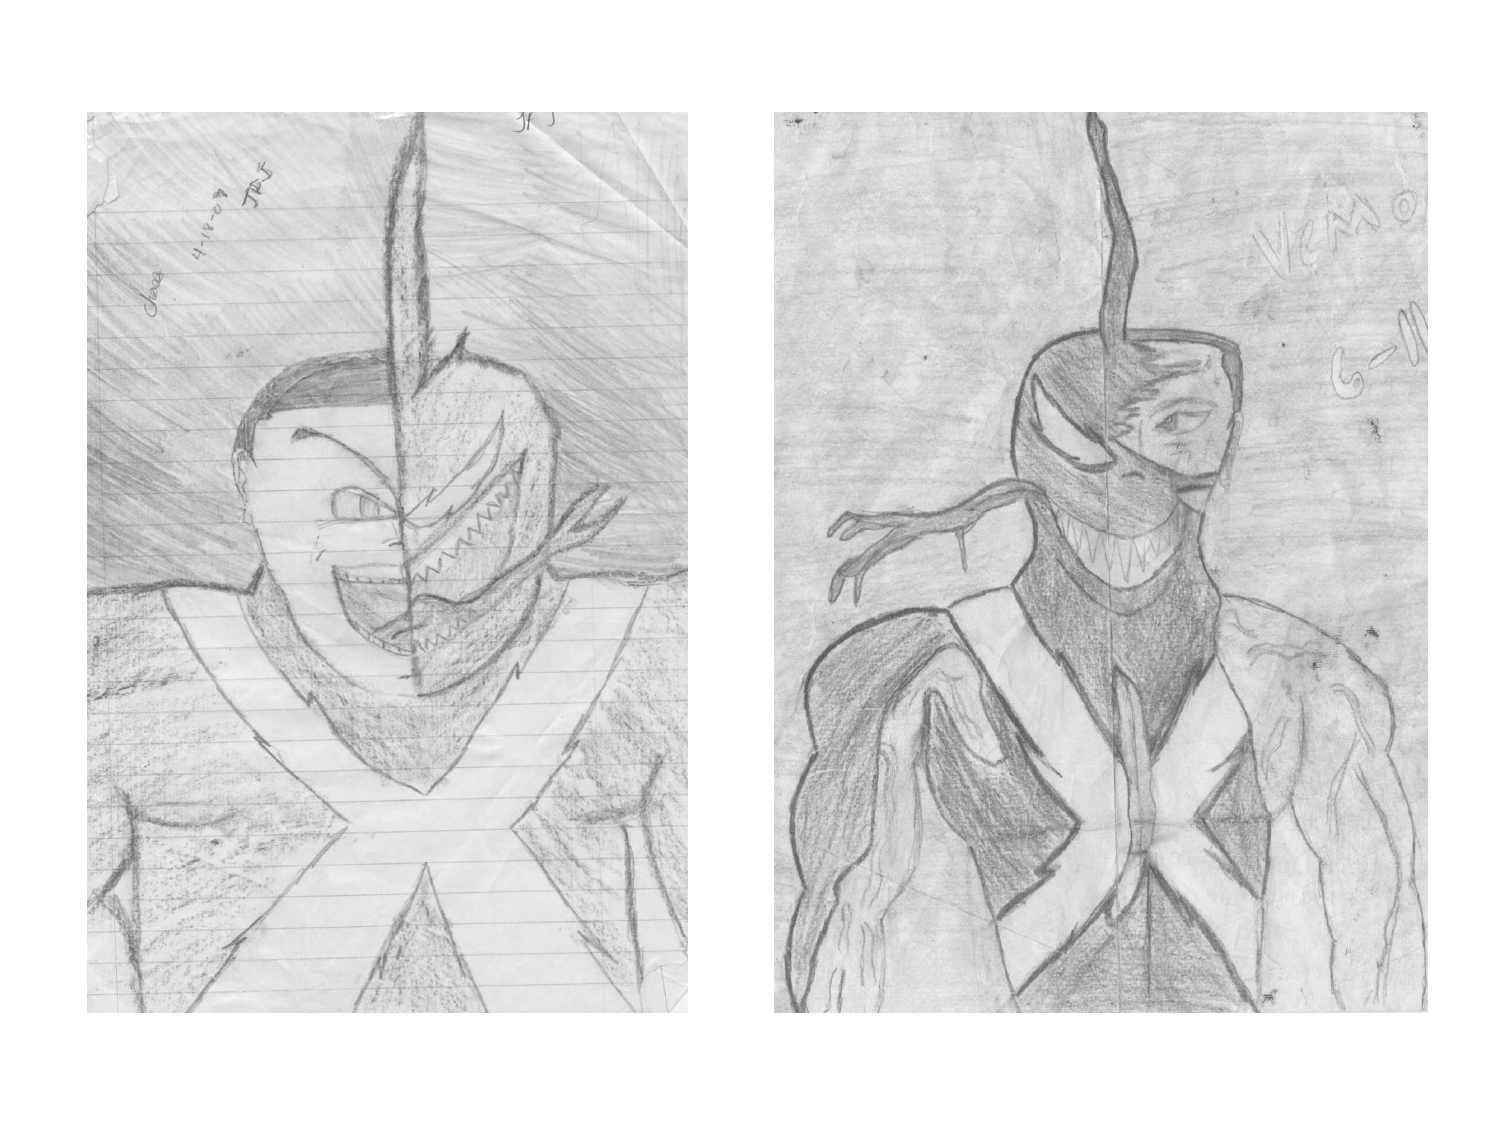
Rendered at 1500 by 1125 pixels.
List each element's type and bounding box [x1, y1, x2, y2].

picture [87, 112, 688, 1013]
picture [774, 112, 1428, 1013]
